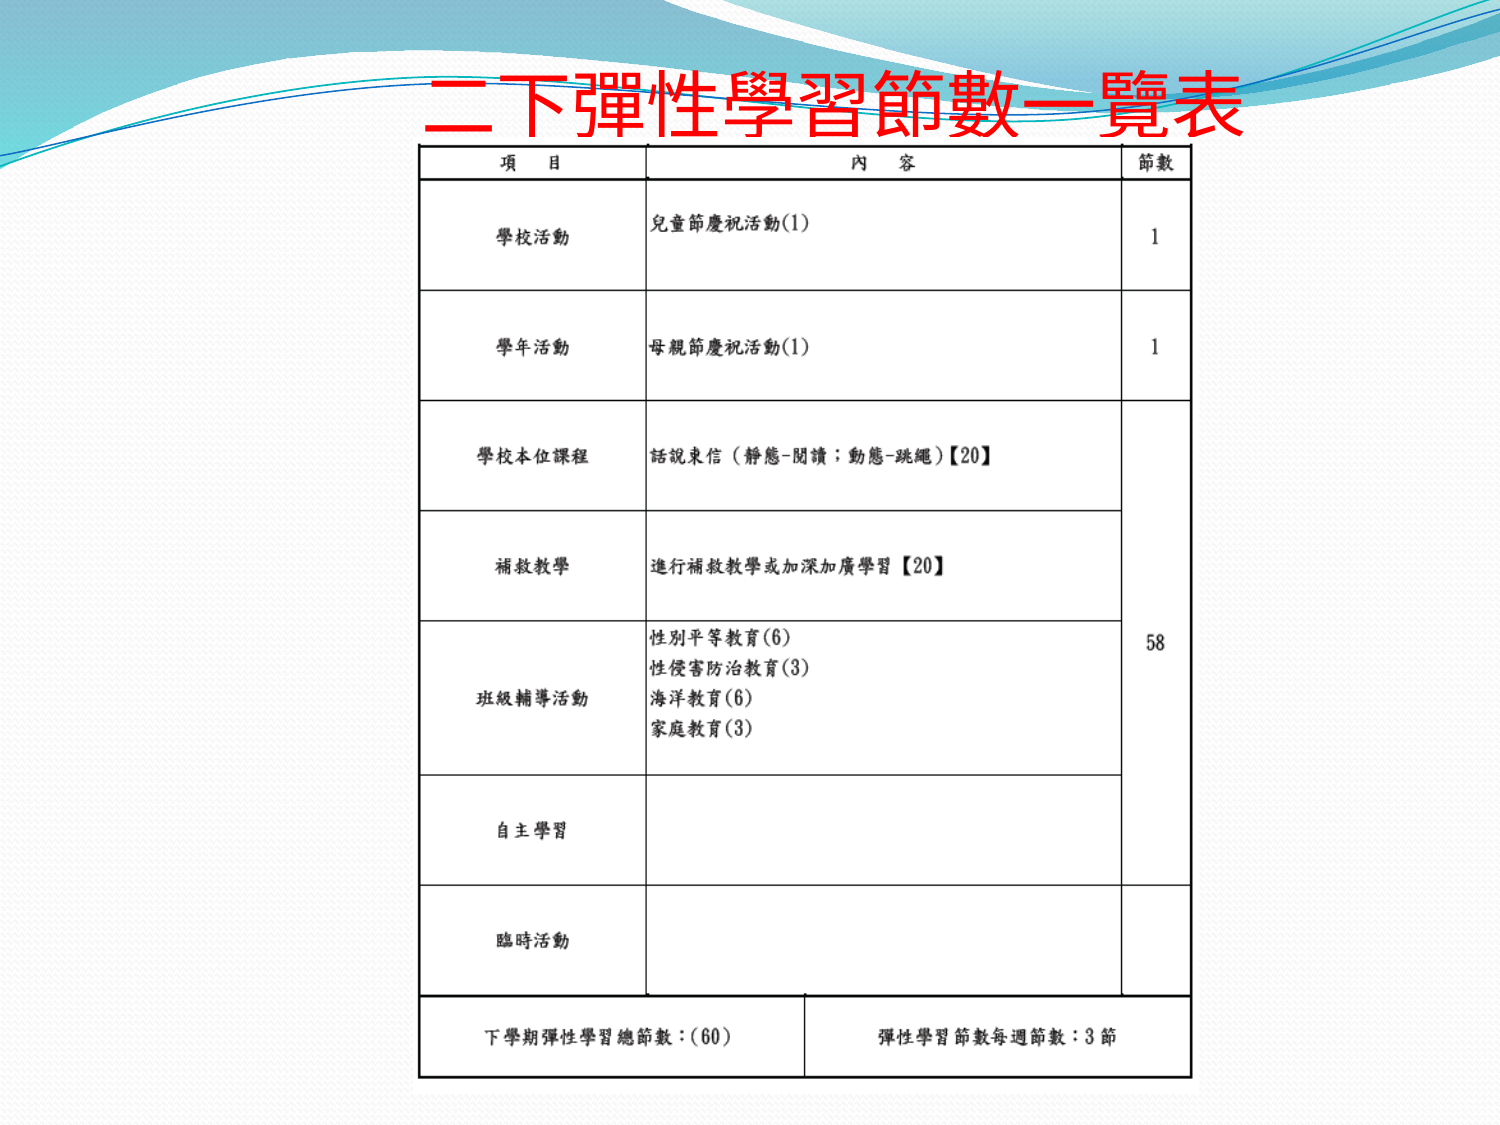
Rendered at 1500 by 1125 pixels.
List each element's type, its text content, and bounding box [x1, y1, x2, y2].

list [413, 136, 1200, 1095]
title 二下彈性學習節數一覽表 [235, 45, 1466, 149]
